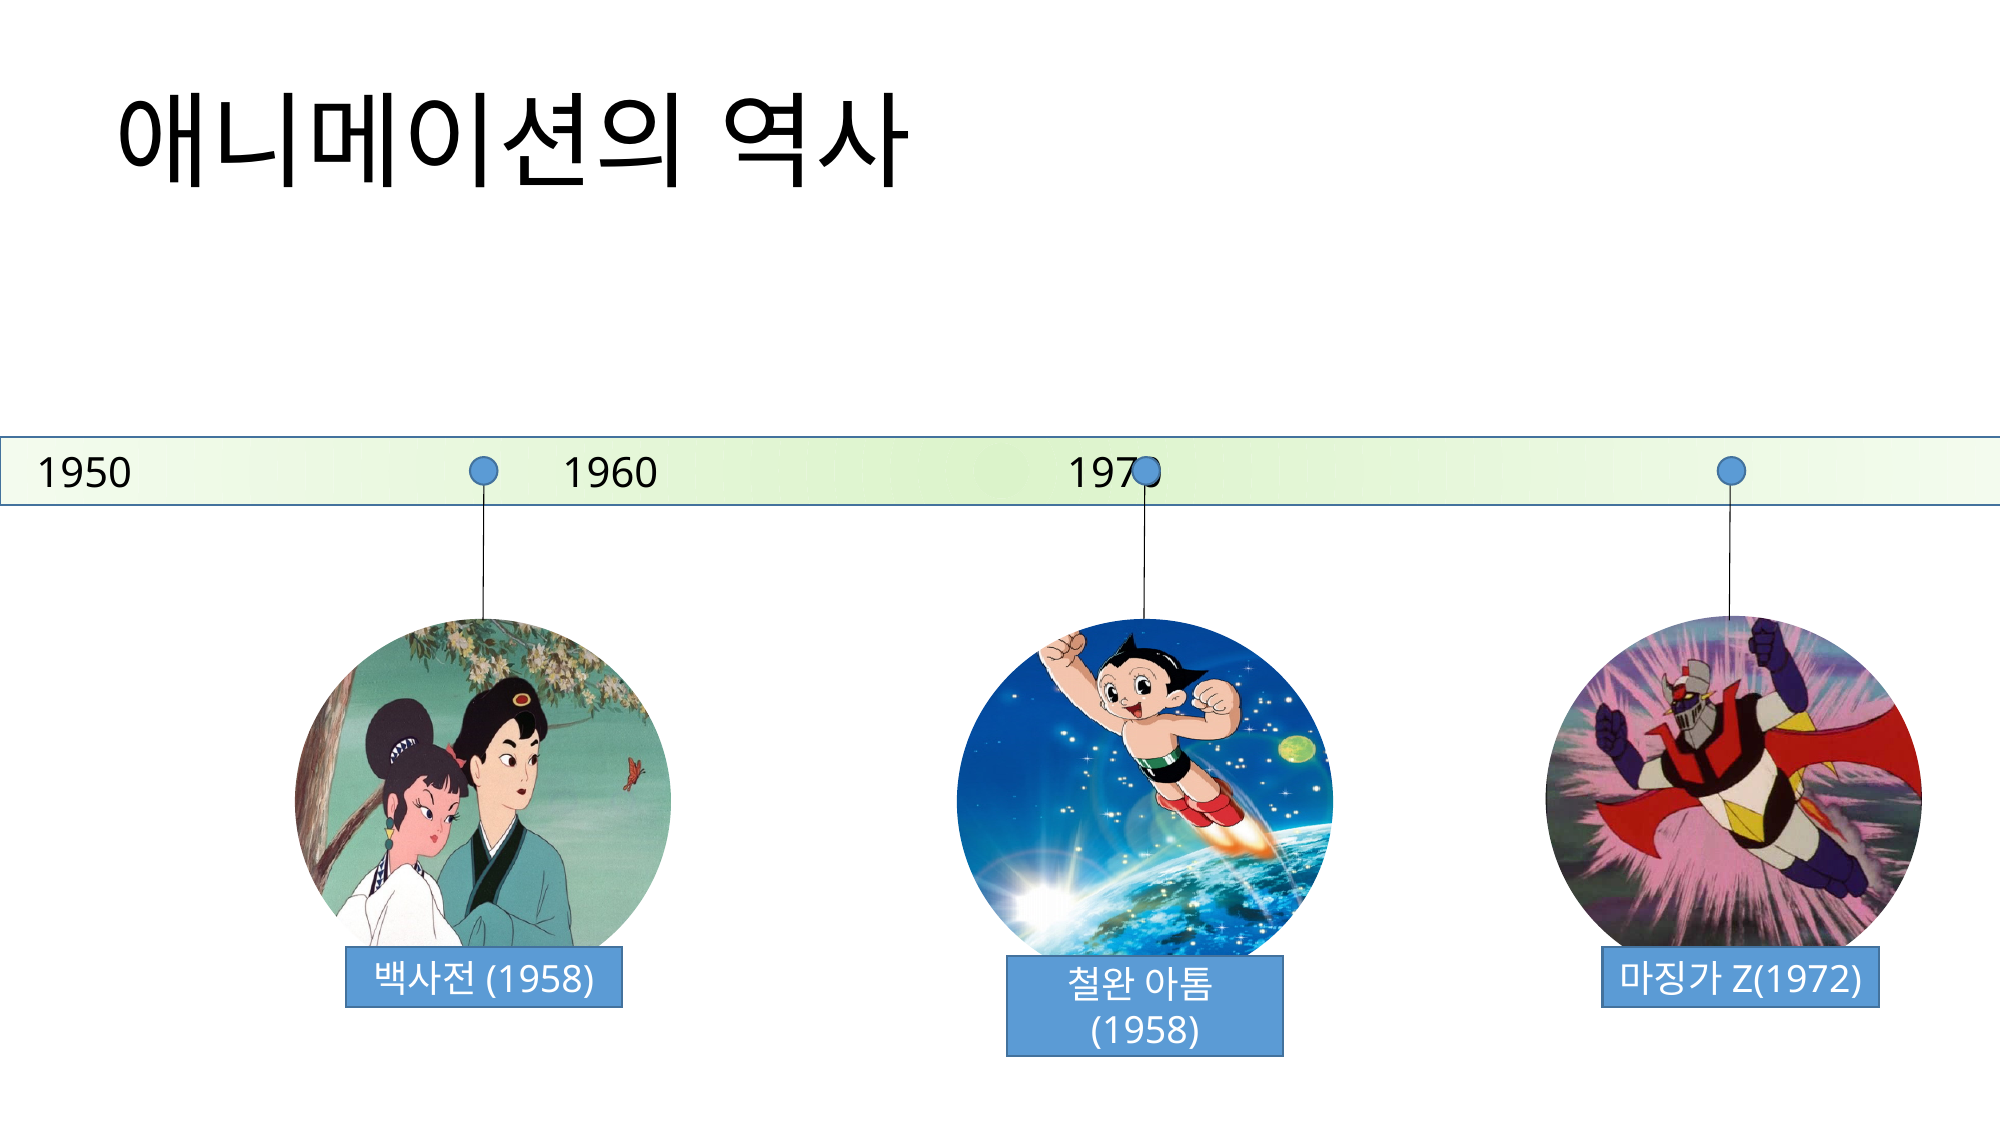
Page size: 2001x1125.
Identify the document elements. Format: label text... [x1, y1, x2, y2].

text_box 1950 1960 1970 [0, 436, 2000, 506]
title 애니메이션의 역사 [99, 56, 1901, 220]
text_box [1545, 457, 1922, 1007]
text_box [956, 456, 1333, 1056]
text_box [294, 457, 671, 1007]
